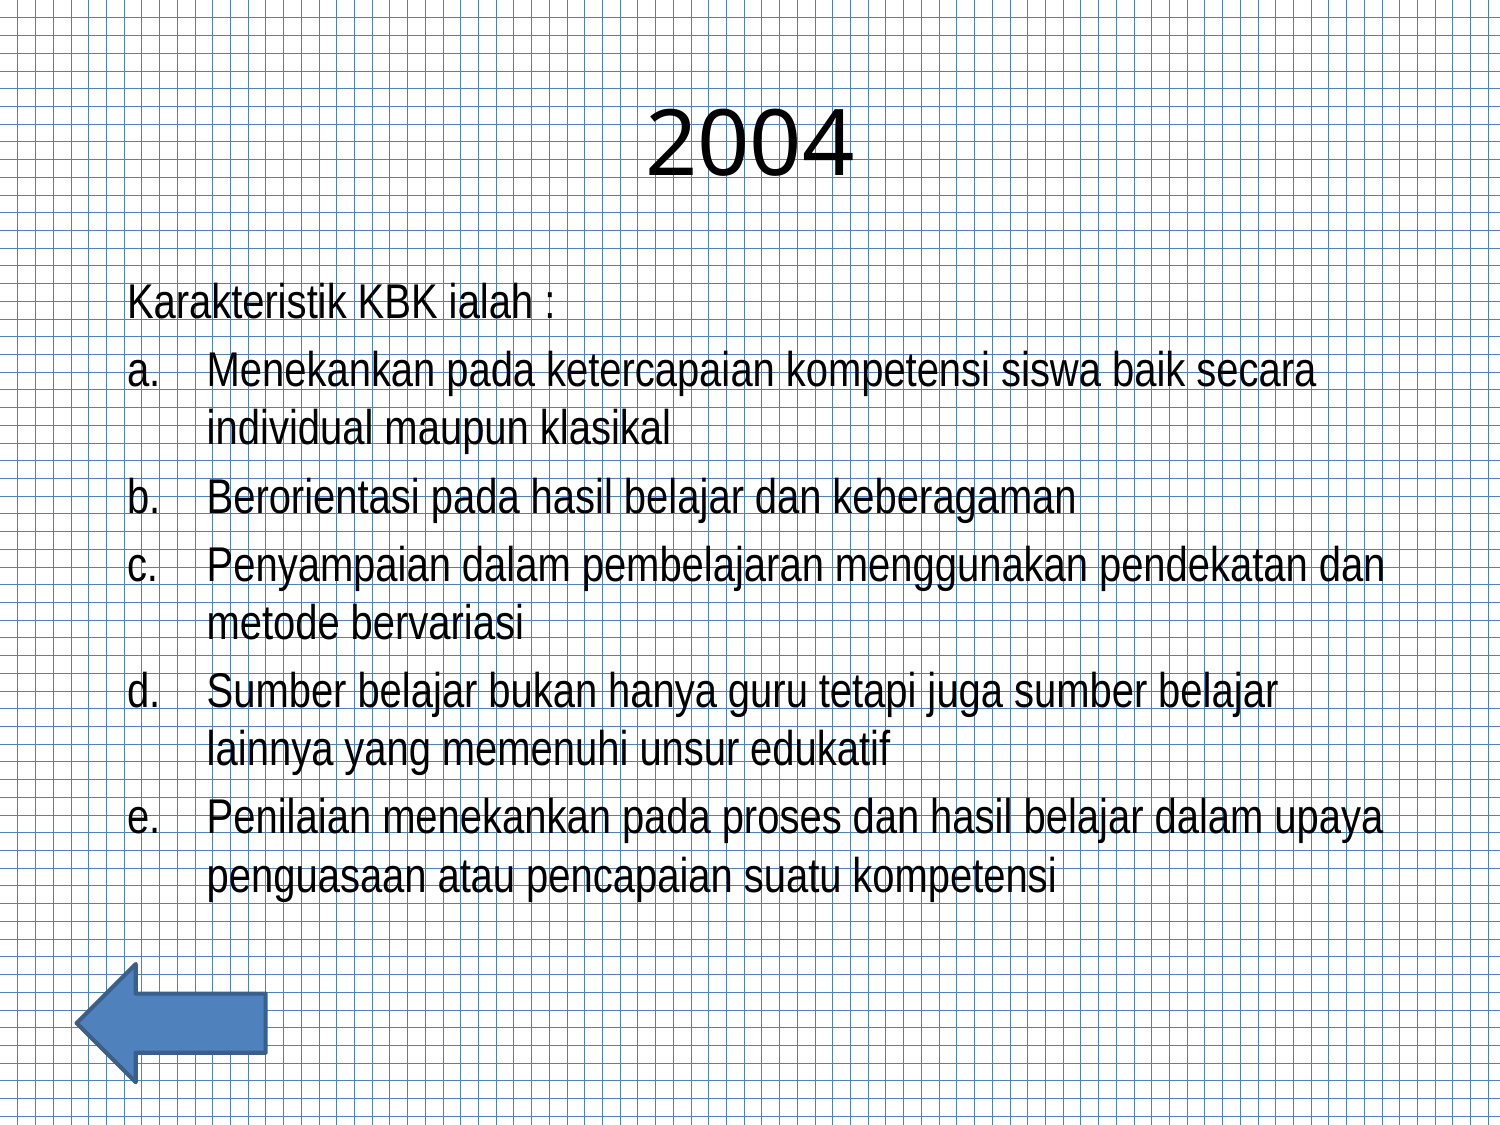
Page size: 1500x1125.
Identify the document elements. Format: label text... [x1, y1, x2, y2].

text_box [74, 962, 268, 1085]
list Karakteristik KBK ialah : Menekankan pada ketercapaian kompetensi siswa baik secara individual maupun klasikal Berorientasi pada hasil belajar dan keberagaman Penyampaian dalam pembelajaran menggunakan pendekatan dan metode bervariasi Sumber belajar bukan hanya guru tetapi juga sumber belajar lainnya yang memenuhi unsur edukatif Penilaian menekankan pada proses dan hasil belajar dalam upaya penguasaan atau pencapaian suatu kompetensi [112, 262, 1425, 1035]
title 2004 [75, 45, 1425, 233]
